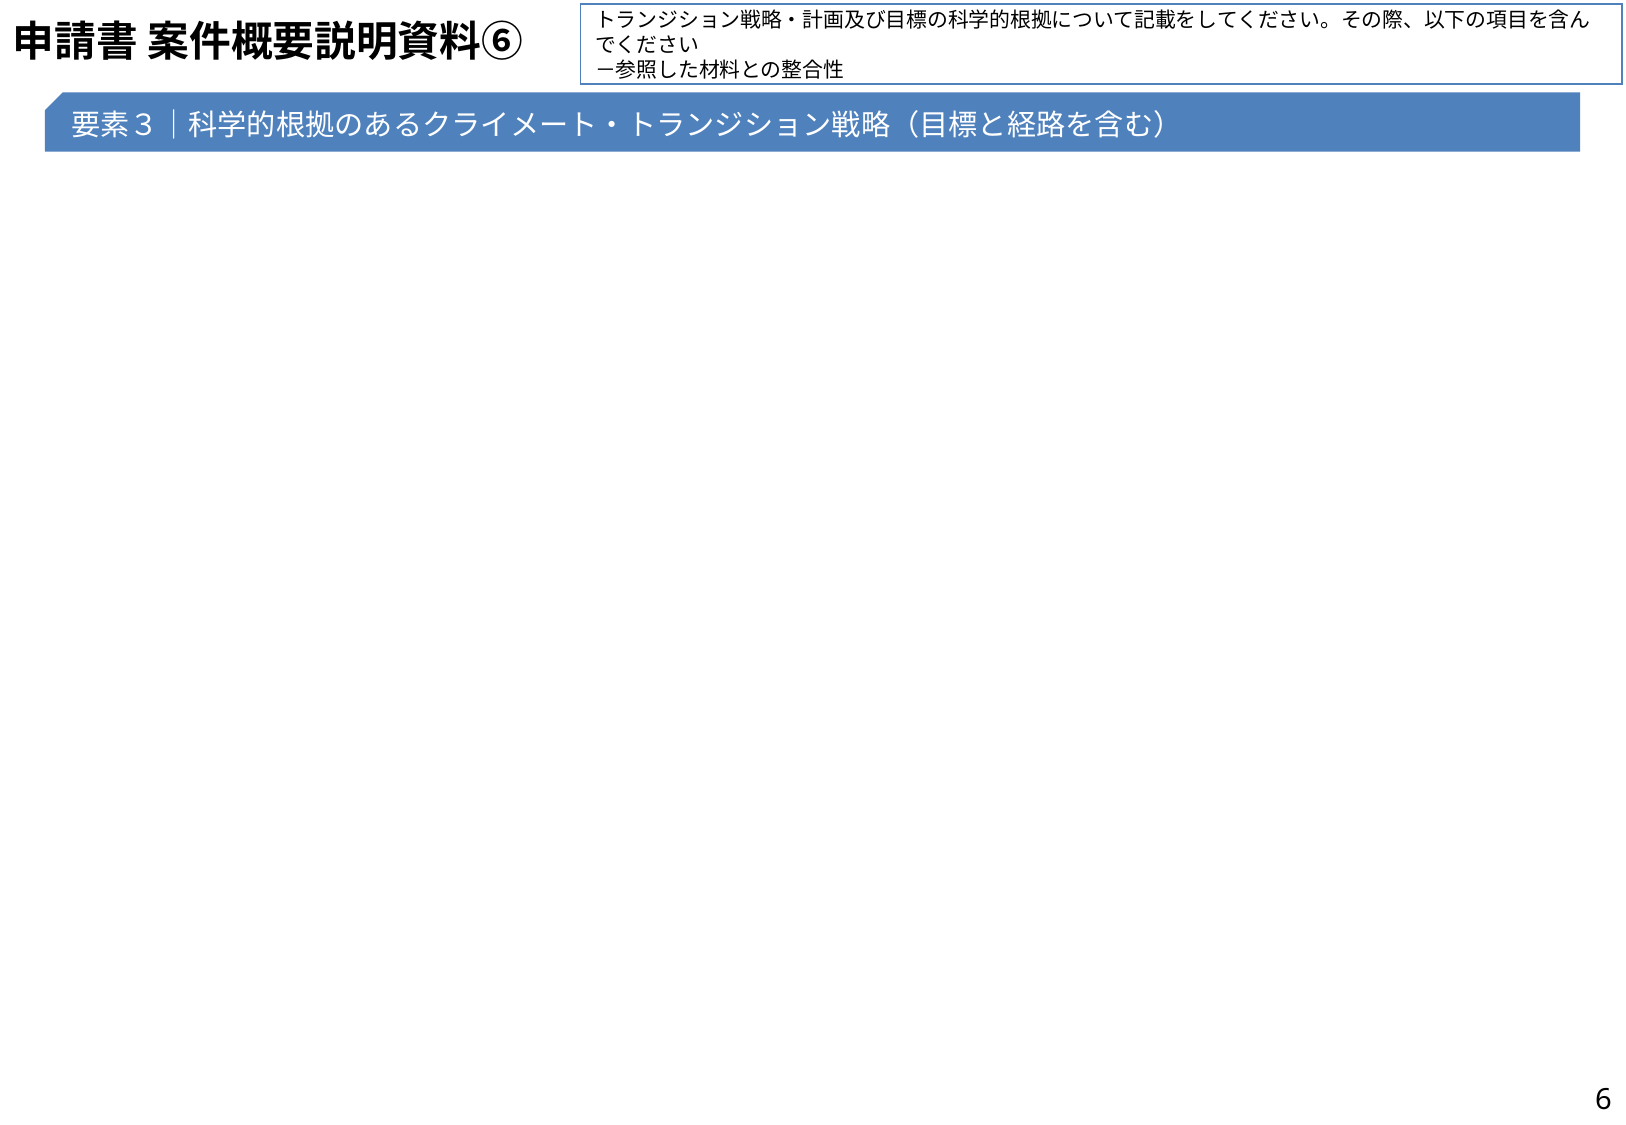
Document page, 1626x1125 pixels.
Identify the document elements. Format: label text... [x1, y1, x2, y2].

text_box 要素３｜科学的根拠のあるクライメート・トランジション戦略（目標と経路を含む） [44, 92, 1581, 152]
slide_number 6 [1247, 1070, 1625, 1125]
text_box トランジション戦略・計画及び目標の科学的根拠について記載をしてください。その際、以下の項目を含んでください －参照した材料との整合性 [580, 4, 1623, 84]
title 申請書 案件概要説明資料⑥ [0, 7, 580, 73]
